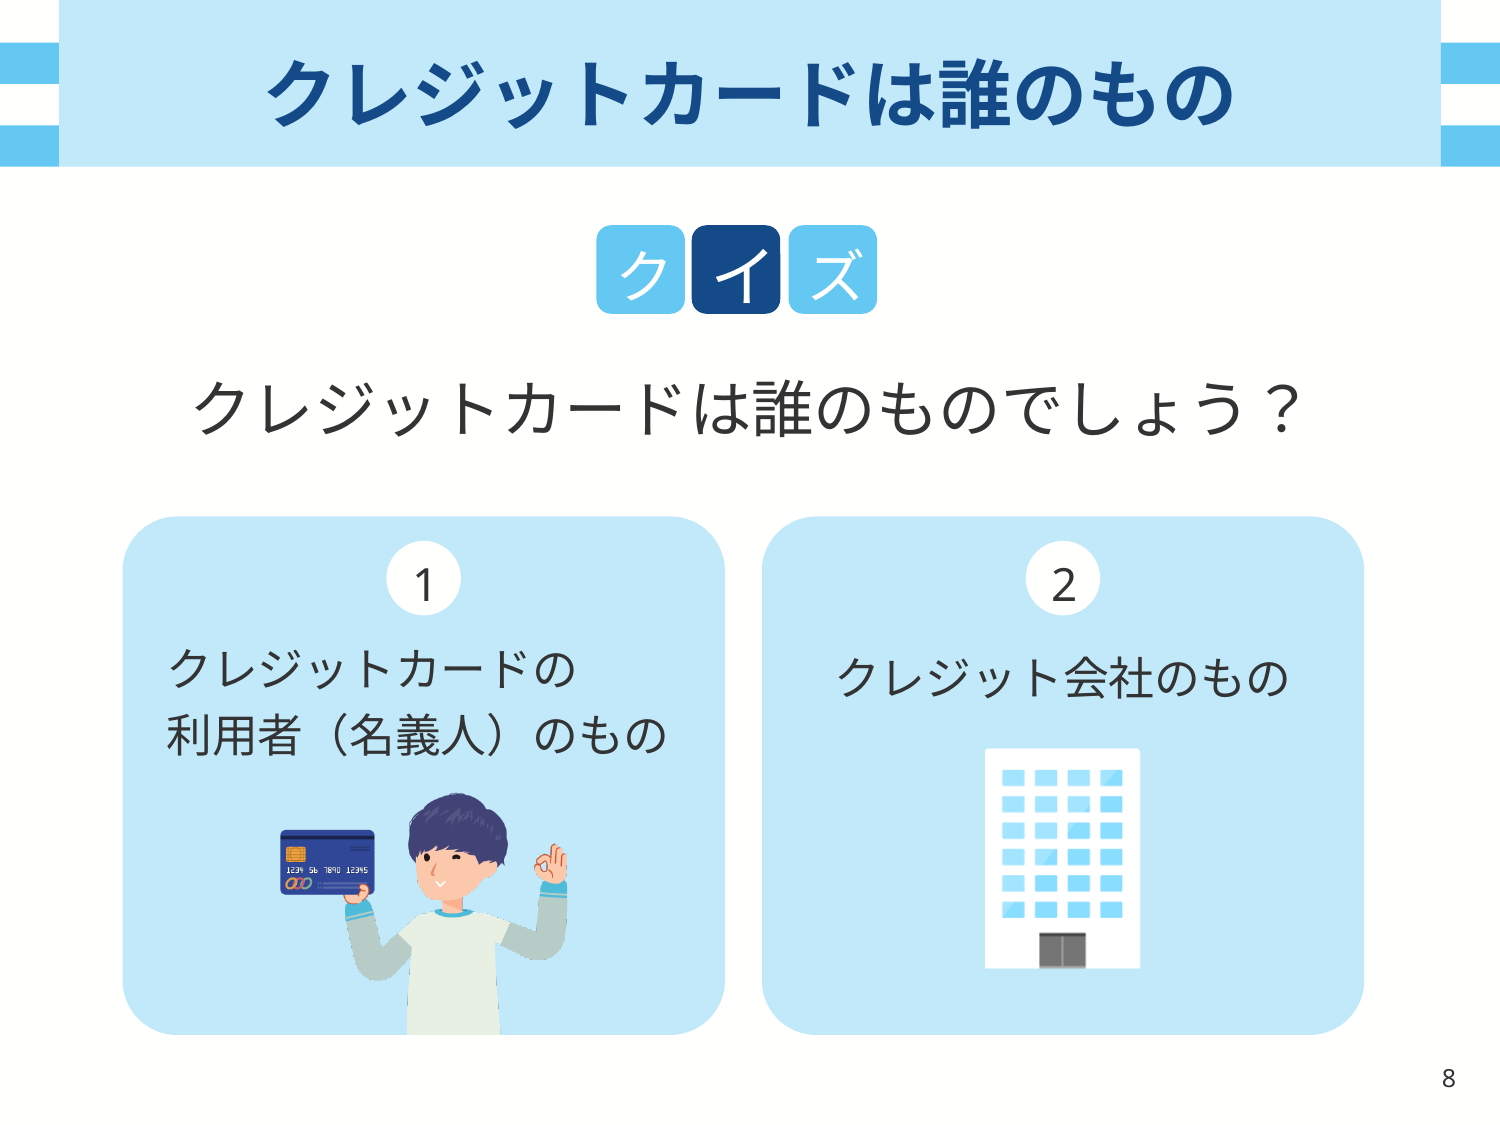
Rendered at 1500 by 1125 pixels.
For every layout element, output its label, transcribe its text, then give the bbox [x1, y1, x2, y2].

text_box 1 [385, 539, 462, 617]
picture [985, 748, 1141, 969]
slide_number 7 [1133, 1049, 1472, 1109]
picture [280, 792, 568, 1035]
text_box クレジットカードは誰のものでしょう？ [112, 351, 1392, 468]
text_box 2 [1024, 539, 1102, 617]
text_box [596, 225, 878, 314]
text_box クレジット会社のもの [809, 631, 1317, 712]
text_box [760, 515, 1366, 1037]
title クレジットカードは誰のもの [85, 8, 1415, 167]
text_box [121, 515, 726, 1037]
text_box クレジットカードの 利用者（名義人）のもの [151, 622, 696, 770]
